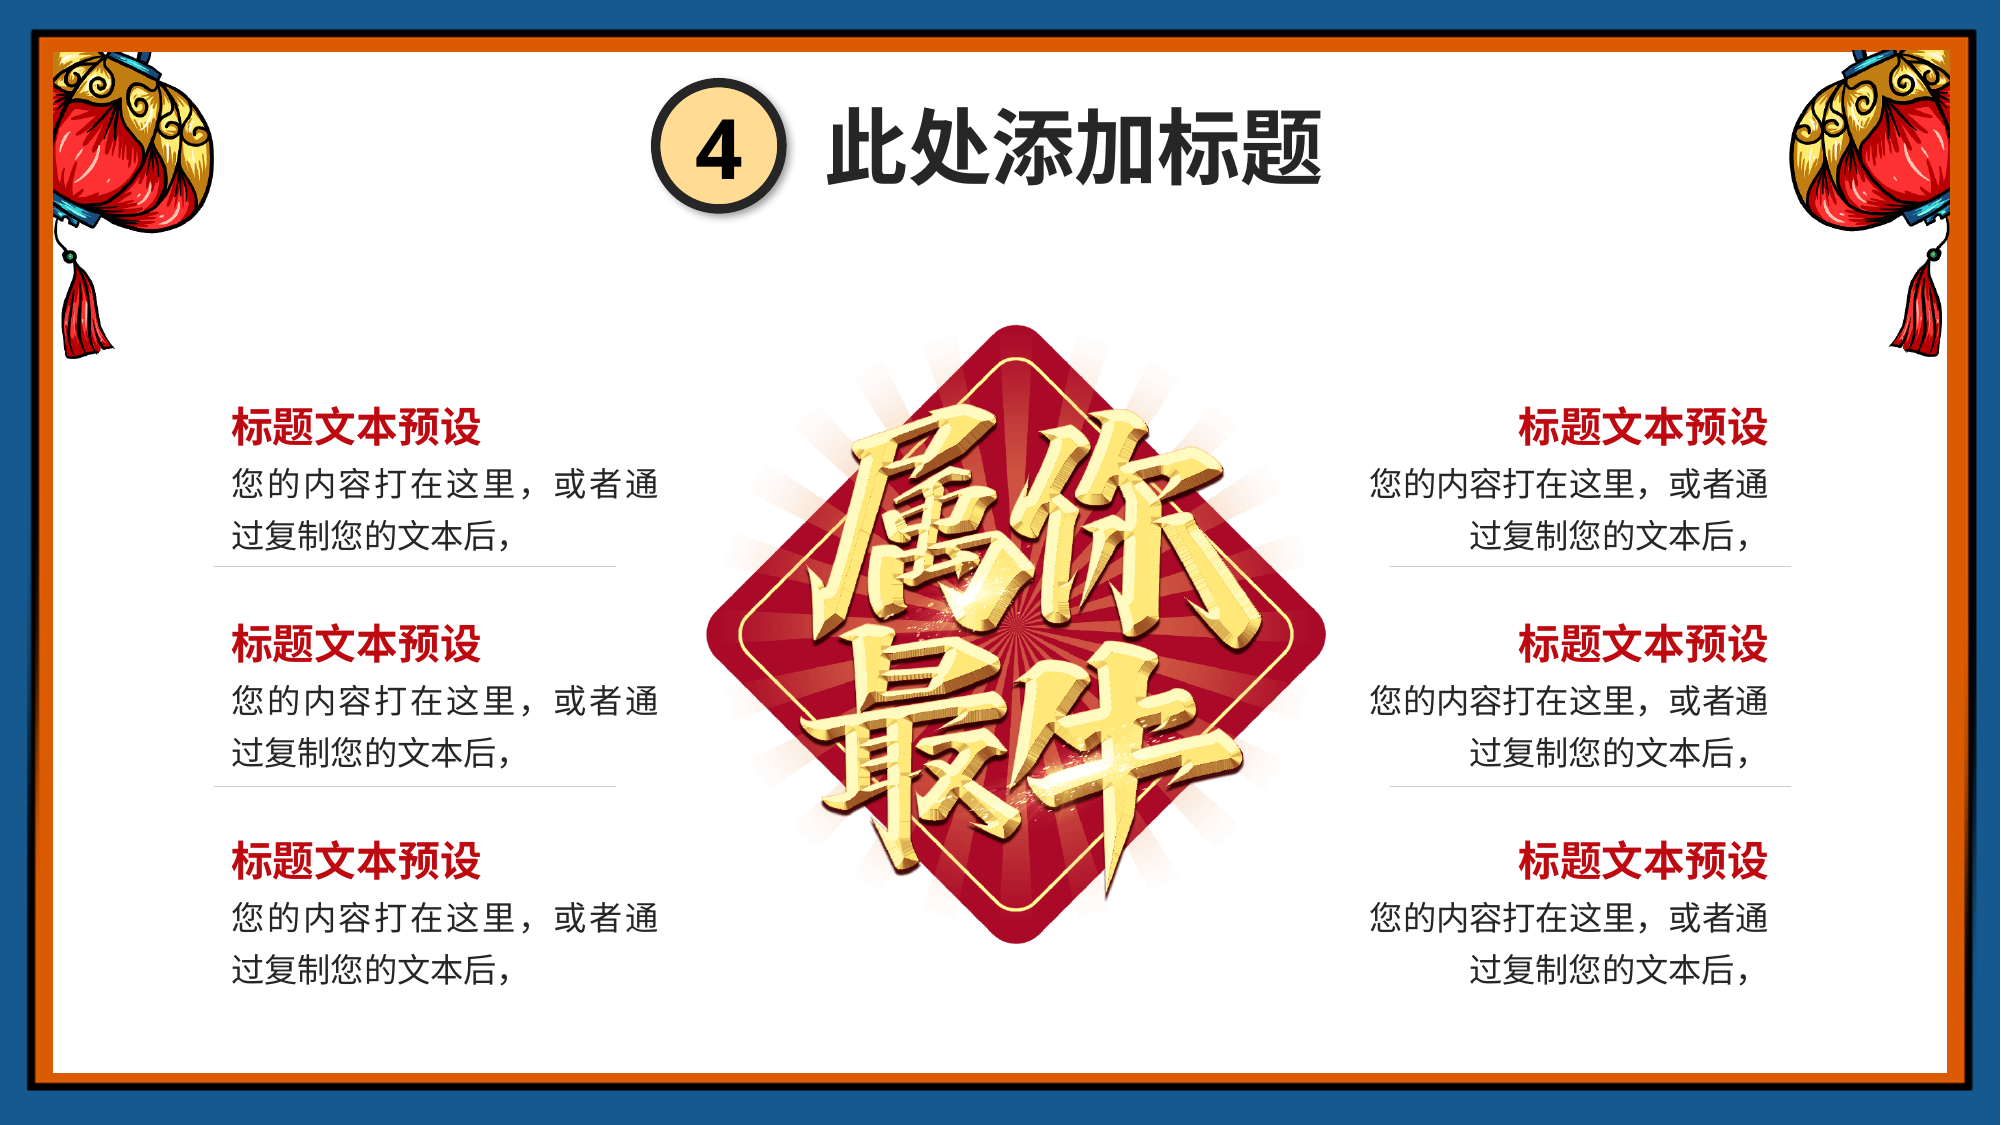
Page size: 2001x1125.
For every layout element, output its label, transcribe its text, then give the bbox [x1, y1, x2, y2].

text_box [214, 400, 659, 969]
text_box 4 [654, 81, 783, 210]
picture [0, 0, 2000, 1125]
text_box 此处添加标题 [809, 87, 1340, 203]
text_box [1372, 400, 1792, 969]
